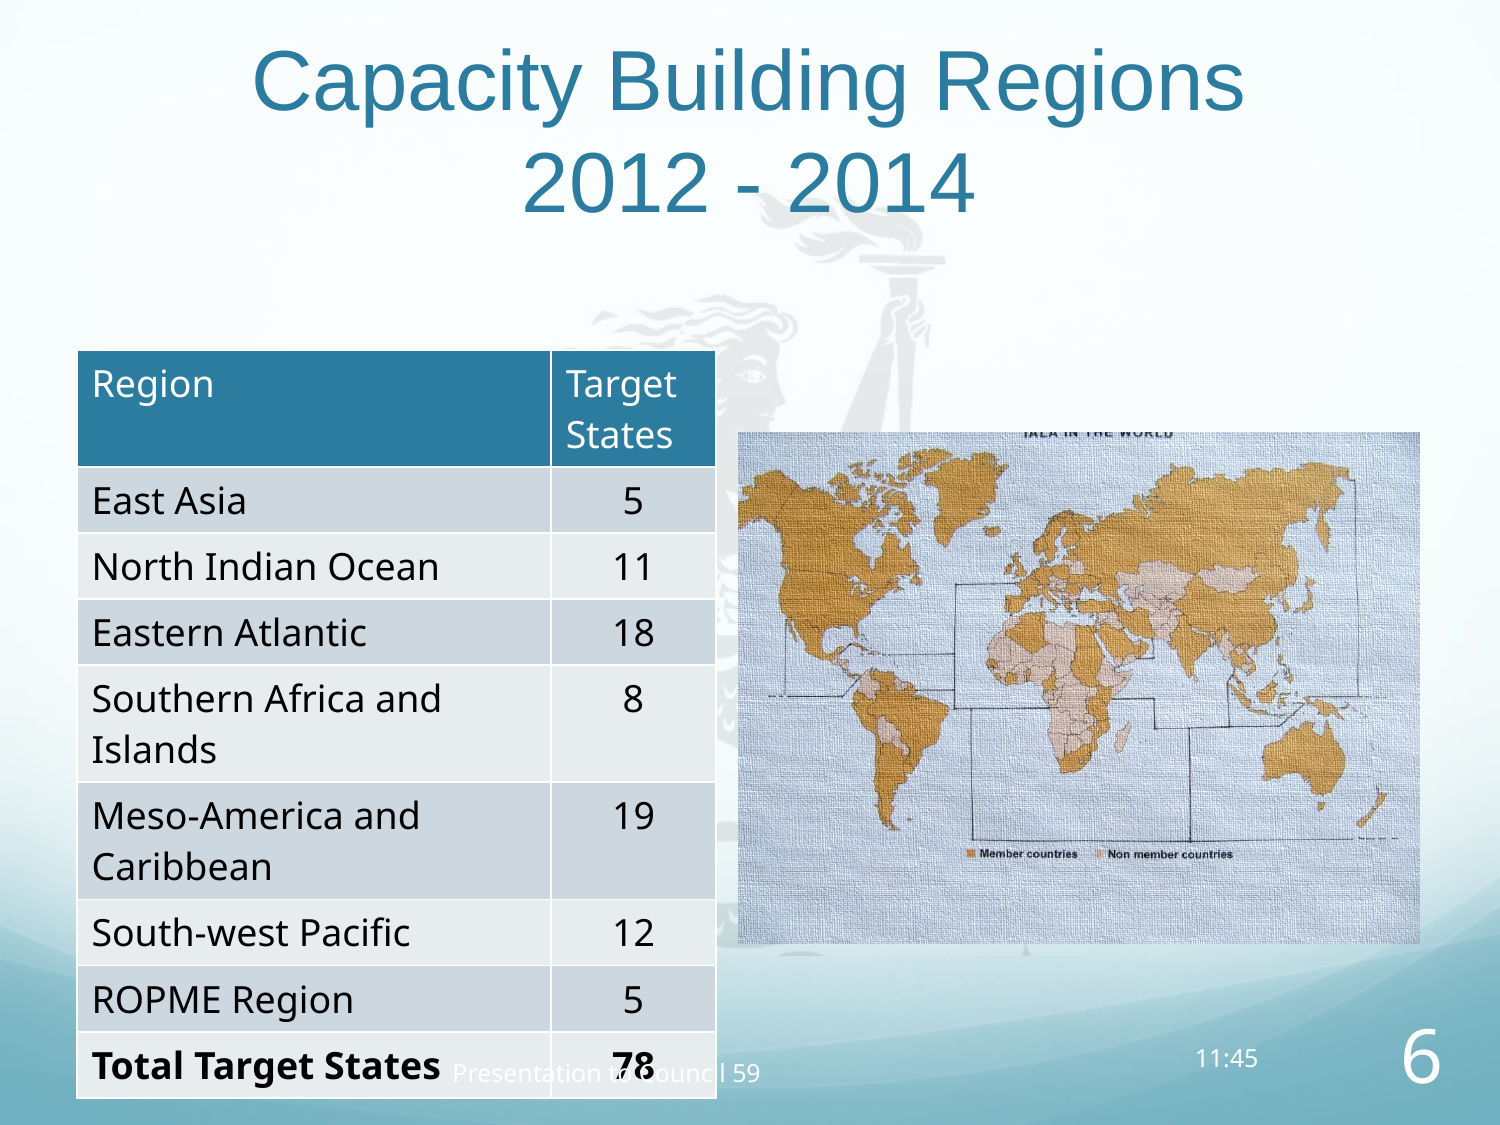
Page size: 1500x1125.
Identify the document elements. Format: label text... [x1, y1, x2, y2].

table_cell 12 [552, 900, 715, 965]
table_cell North Indian Ocean [78, 534, 550, 598]
table_cell 11 [552, 534, 715, 598]
table_cell 18 [552, 600, 715, 664]
table_header Region [78, 351, 550, 466]
slide_number 6 [1295, 1029, 1459, 1090]
table_cell 19 [552, 783, 715, 899]
table_cell ROPME Region [78, 966, 550, 1031]
table_cell 5 [552, 966, 715, 1031]
table_cell Meso-America and Caribbean [78, 783, 550, 899]
table_cell 78 [552, 1033, 715, 1042]
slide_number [923, 1029, 1274, 1090]
title Capacity Building Regions 2012 - 2014 [90, 17, 1410, 237]
table_header Target States [552, 351, 715, 466]
table_cell Total Target States [78, 1033, 550, 1097]
table_cell South-west Pacific [78, 900, 550, 965]
table_cell Eastern Atlantic [78, 600, 550, 664]
table_cell 8 [552, 666, 715, 781]
footer Presentation to Council 59 [437, 1042, 1105, 1103]
table_cell East Asia [78, 468, 550, 532]
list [737, 432, 1420, 944]
table_cell 5 [552, 468, 715, 532]
table_cell Southern Africa and Islands [78, 666, 550, 781]
